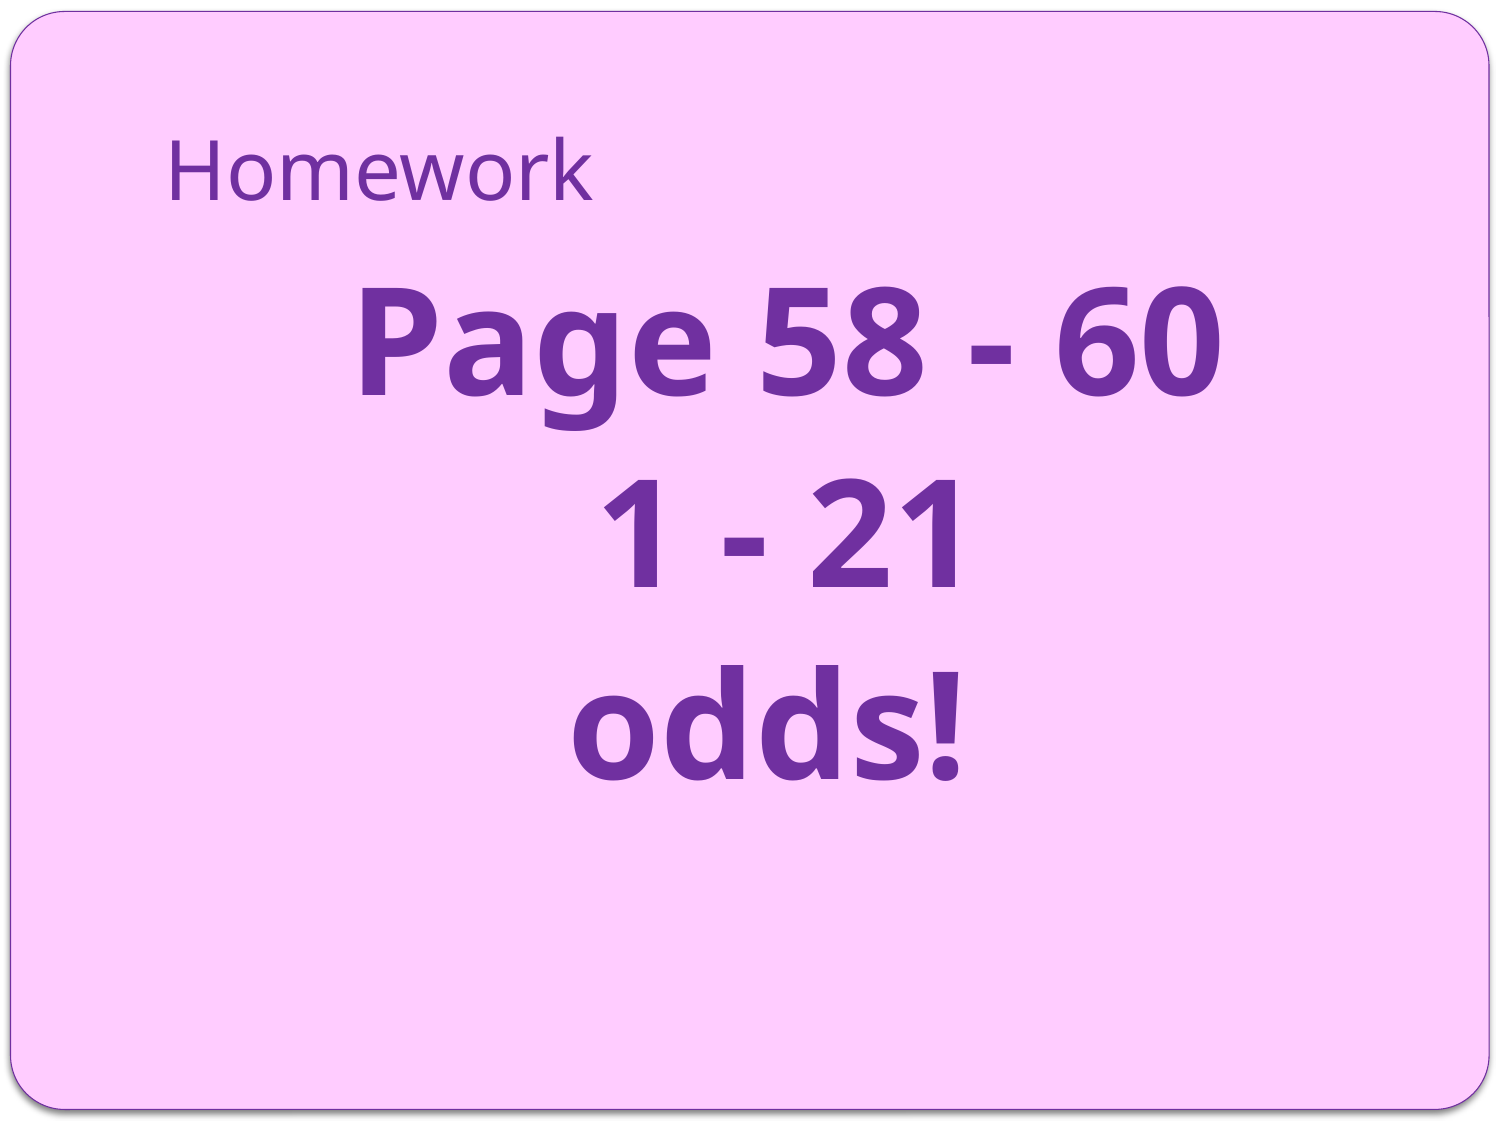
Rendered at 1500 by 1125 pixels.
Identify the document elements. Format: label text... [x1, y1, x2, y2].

list Page 58 - 60 1 - 21 odds! [150, 237, 1425, 988]
title Homework [150, 45, 1425, 233]
